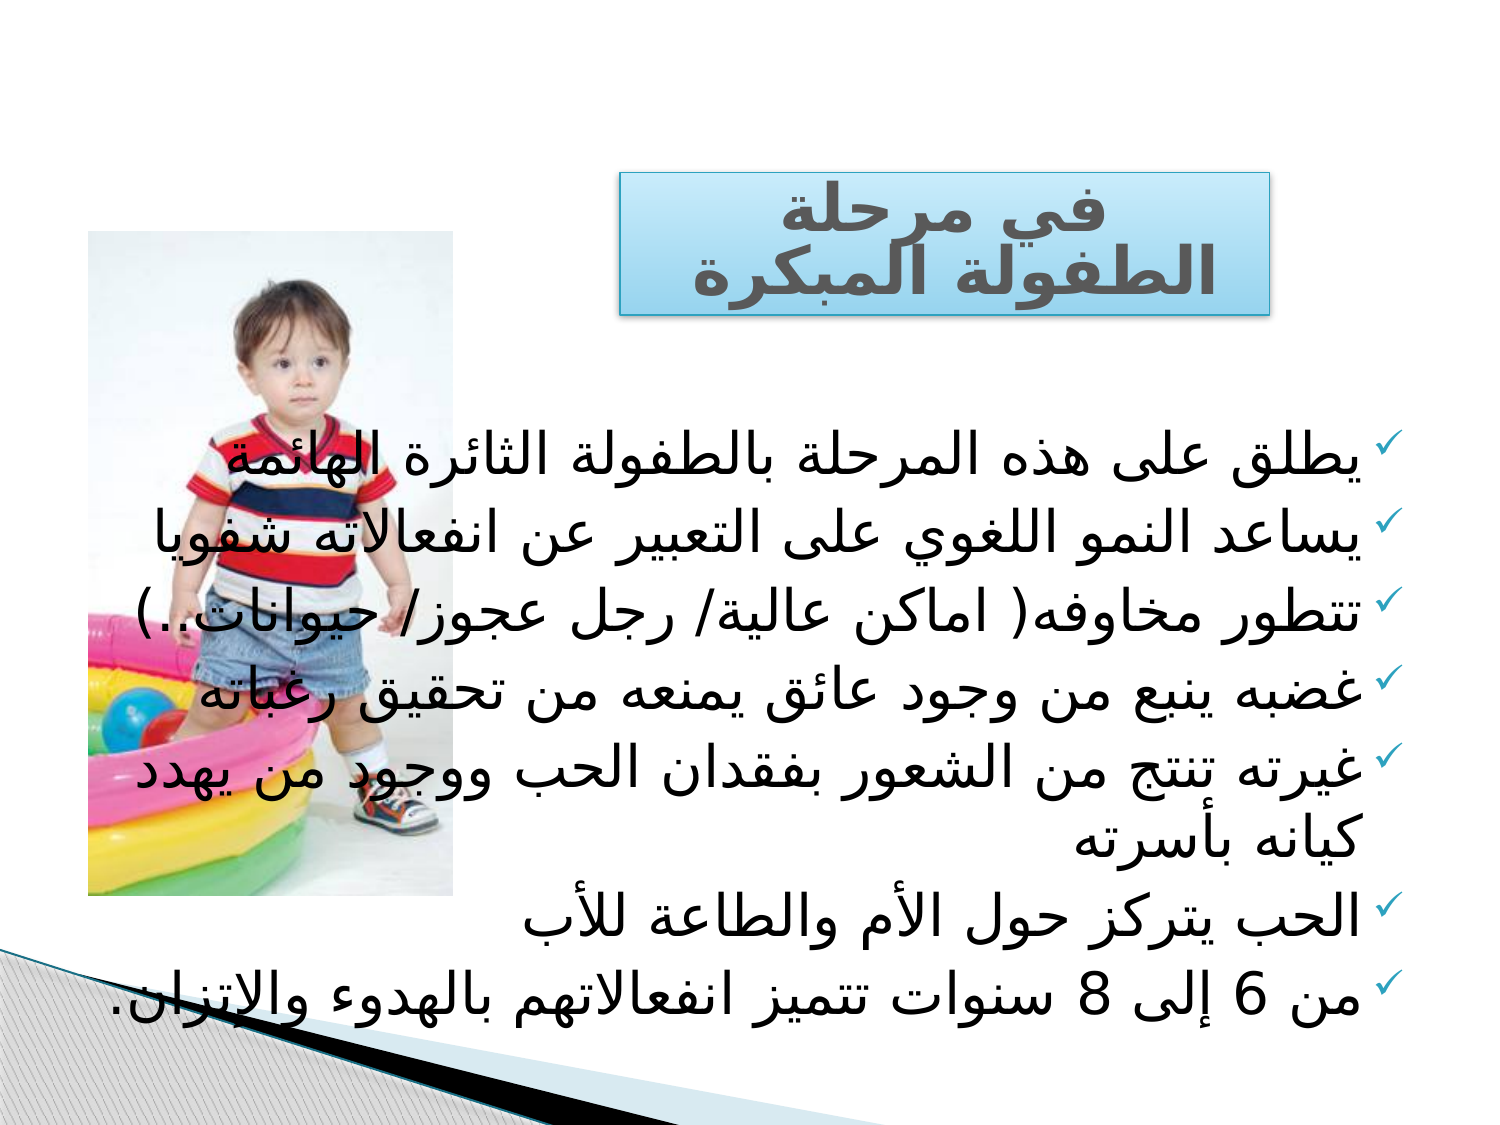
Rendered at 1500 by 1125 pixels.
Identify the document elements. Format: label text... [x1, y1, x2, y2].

list يطلق على هذه المرحلة بالطفولة الثائرة الهائمة يساعد النمو اللغوي على التعبير عن انفعالاته شفويا تتطور مخاوفه( اماكن عالية/ رجل عجوز/ حيوانات..) غضبه ينبع من وجود عائق يمنعه من تحقيق رغباته غيرته تنتج من الشعور بفقدان الحب ووجود من يهدد كيانه بأسرته الحب يتركز حول الأم والطاعة للأب من 6 إلى 8 سنوات تتميز انفعالاتهم بالهدوء والإتزان. [88, 408, 1439, 1076]
title في مرحلة الطفولة المبكرة [619, 172, 1270, 316]
picture [88, 231, 453, 897]
